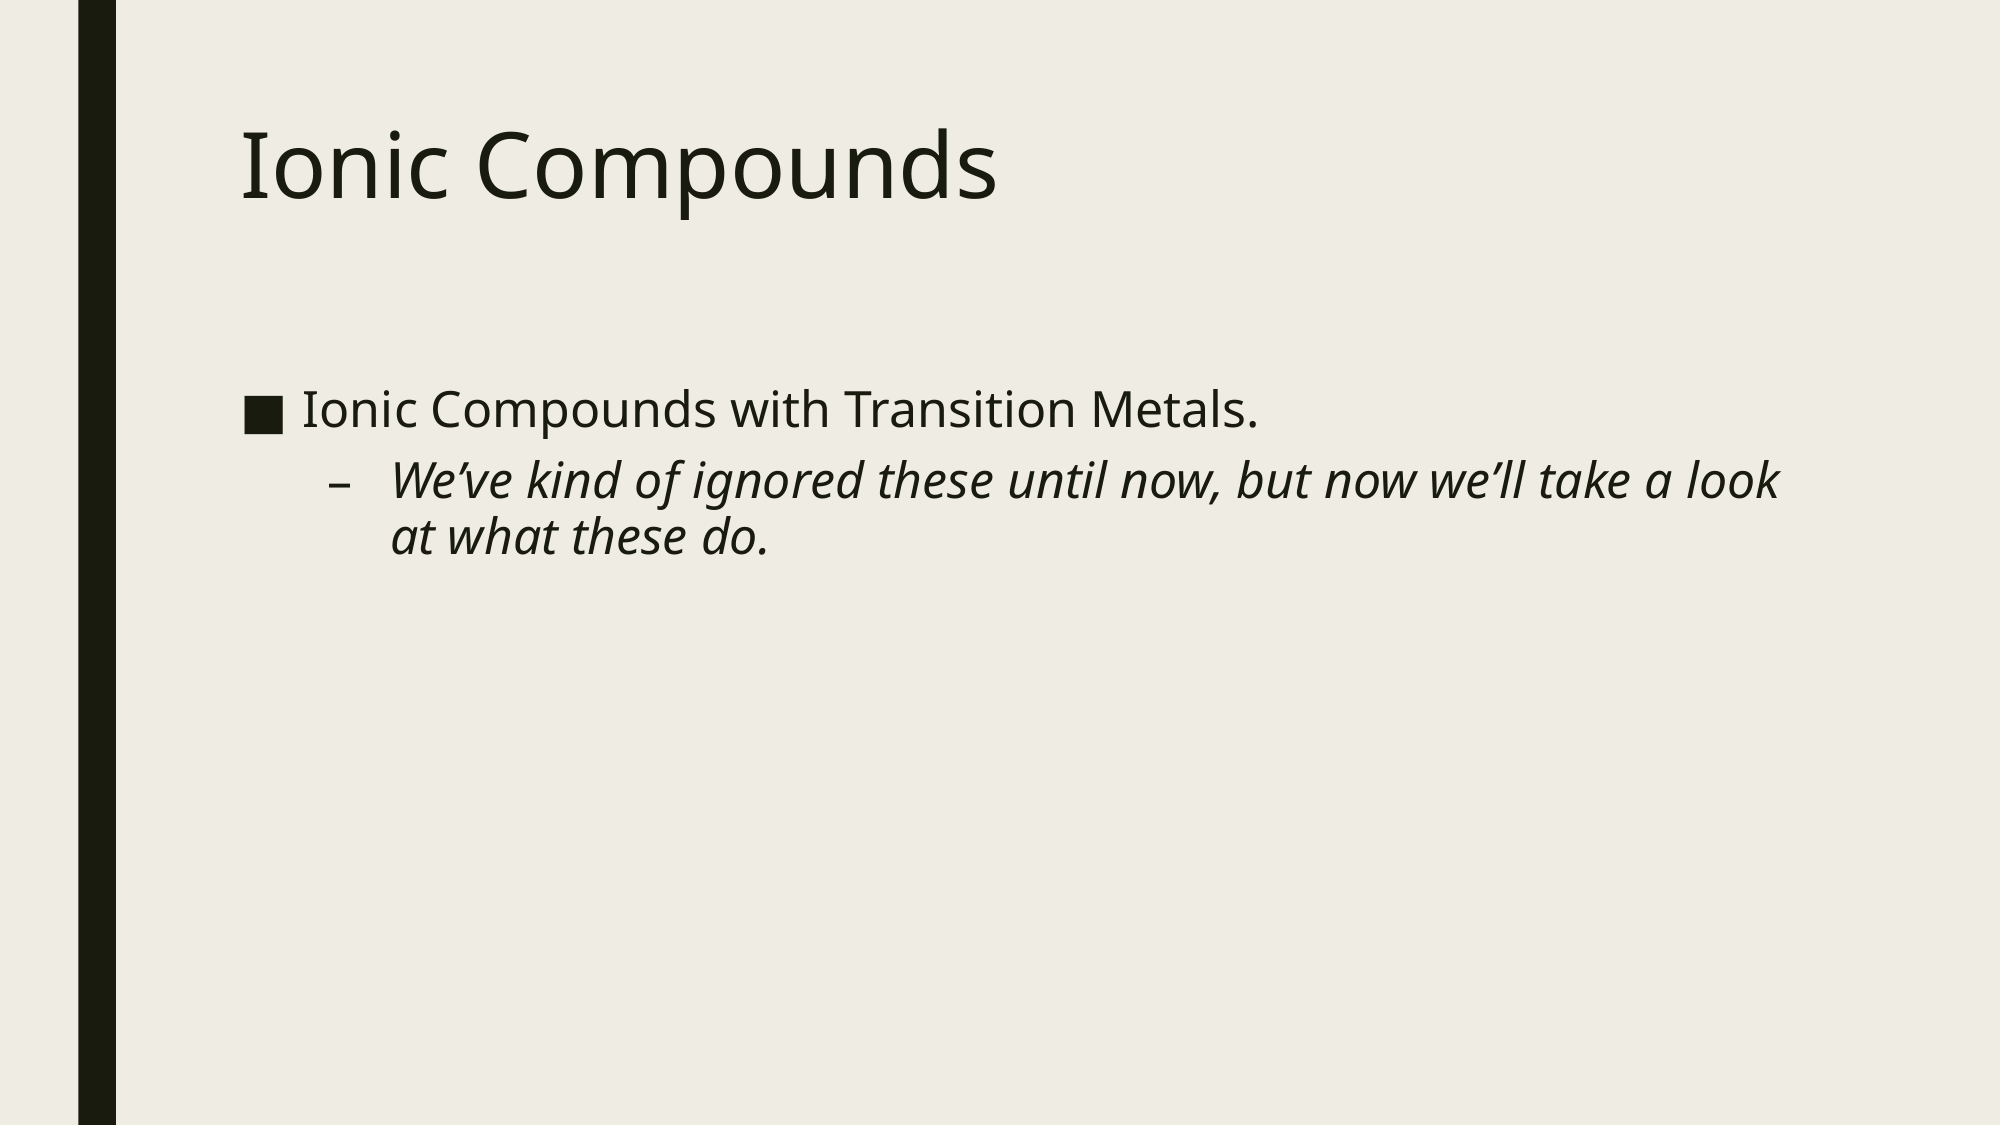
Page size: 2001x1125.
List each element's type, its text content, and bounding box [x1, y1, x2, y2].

list Ionic Compounds with Transition Metals. We’ve kind of ignored these until now, but now we’ll take a look at what these do. [225, 375, 1800, 963]
title Ionic Compounds [225, 112, 1800, 357]
